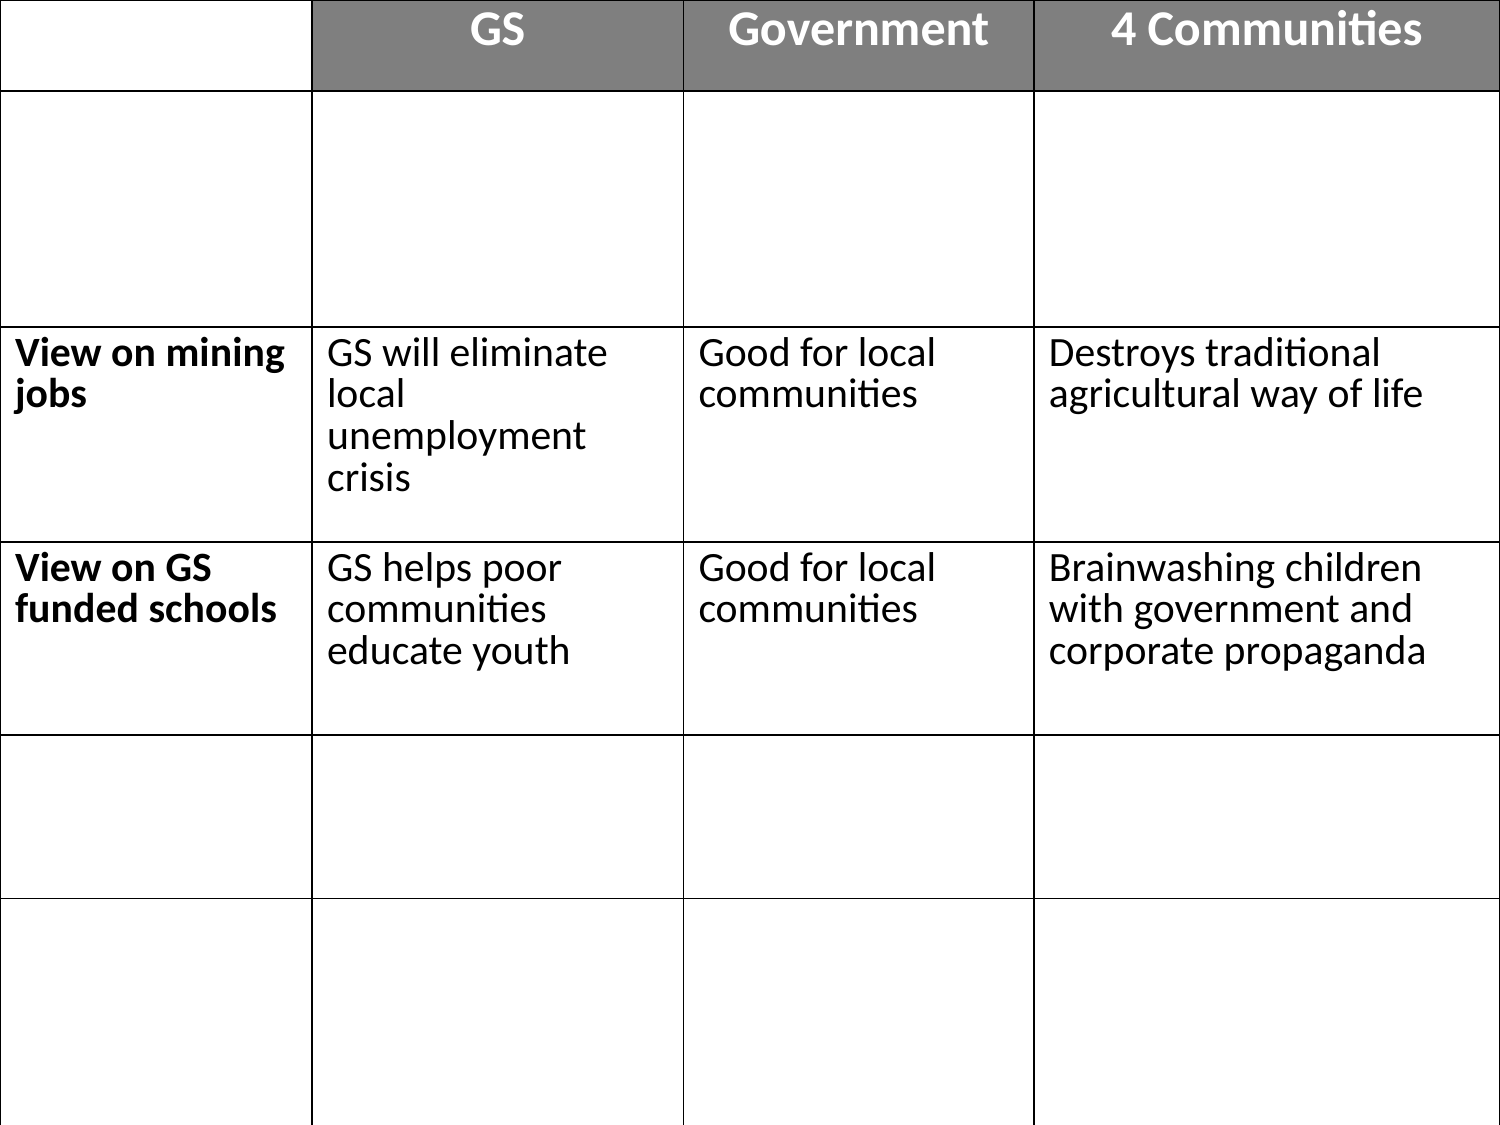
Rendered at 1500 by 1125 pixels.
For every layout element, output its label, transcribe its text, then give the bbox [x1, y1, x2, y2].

table_cell [1, 92, 311, 326]
table_header GS [313, 1, 683, 90]
table_cell Brainwashing children with government and corporate propaganda [1035, 543, 1499, 734]
table_cell View on GS funded schools [1, 543, 311, 734]
table_cell [1035, 92, 1499, 326]
table_header Government [684, 1, 1033, 90]
table_cell Good for local communities [684, 328, 1033, 541]
table_cell GS will eliminate local unemployment crisis [313, 328, 683, 541]
table_cell [313, 92, 683, 326]
table_cell [1, 736, 311, 898]
table_cell [1035, 899, 1499, 1125]
table_cell [313, 736, 683, 898]
table_header 4 Communities [1035, 1, 1499, 90]
table_cell [1, 899, 311, 1125]
table_cell GS helps poor communities educate youth [313, 543, 683, 734]
table_header [1, 1, 311, 90]
table_cell [684, 736, 1033, 898]
table_cell [684, 92, 1033, 326]
table_cell [684, 899, 1033, 1125]
table_cell [1035, 736, 1499, 898]
table_cell Destroys traditional agricultural way of life [1035, 328, 1499, 541]
table_cell [313, 899, 683, 1125]
table_cell Good for local communities [684, 543, 1033, 734]
table_cell View on mining jobs [1, 328, 311, 541]
